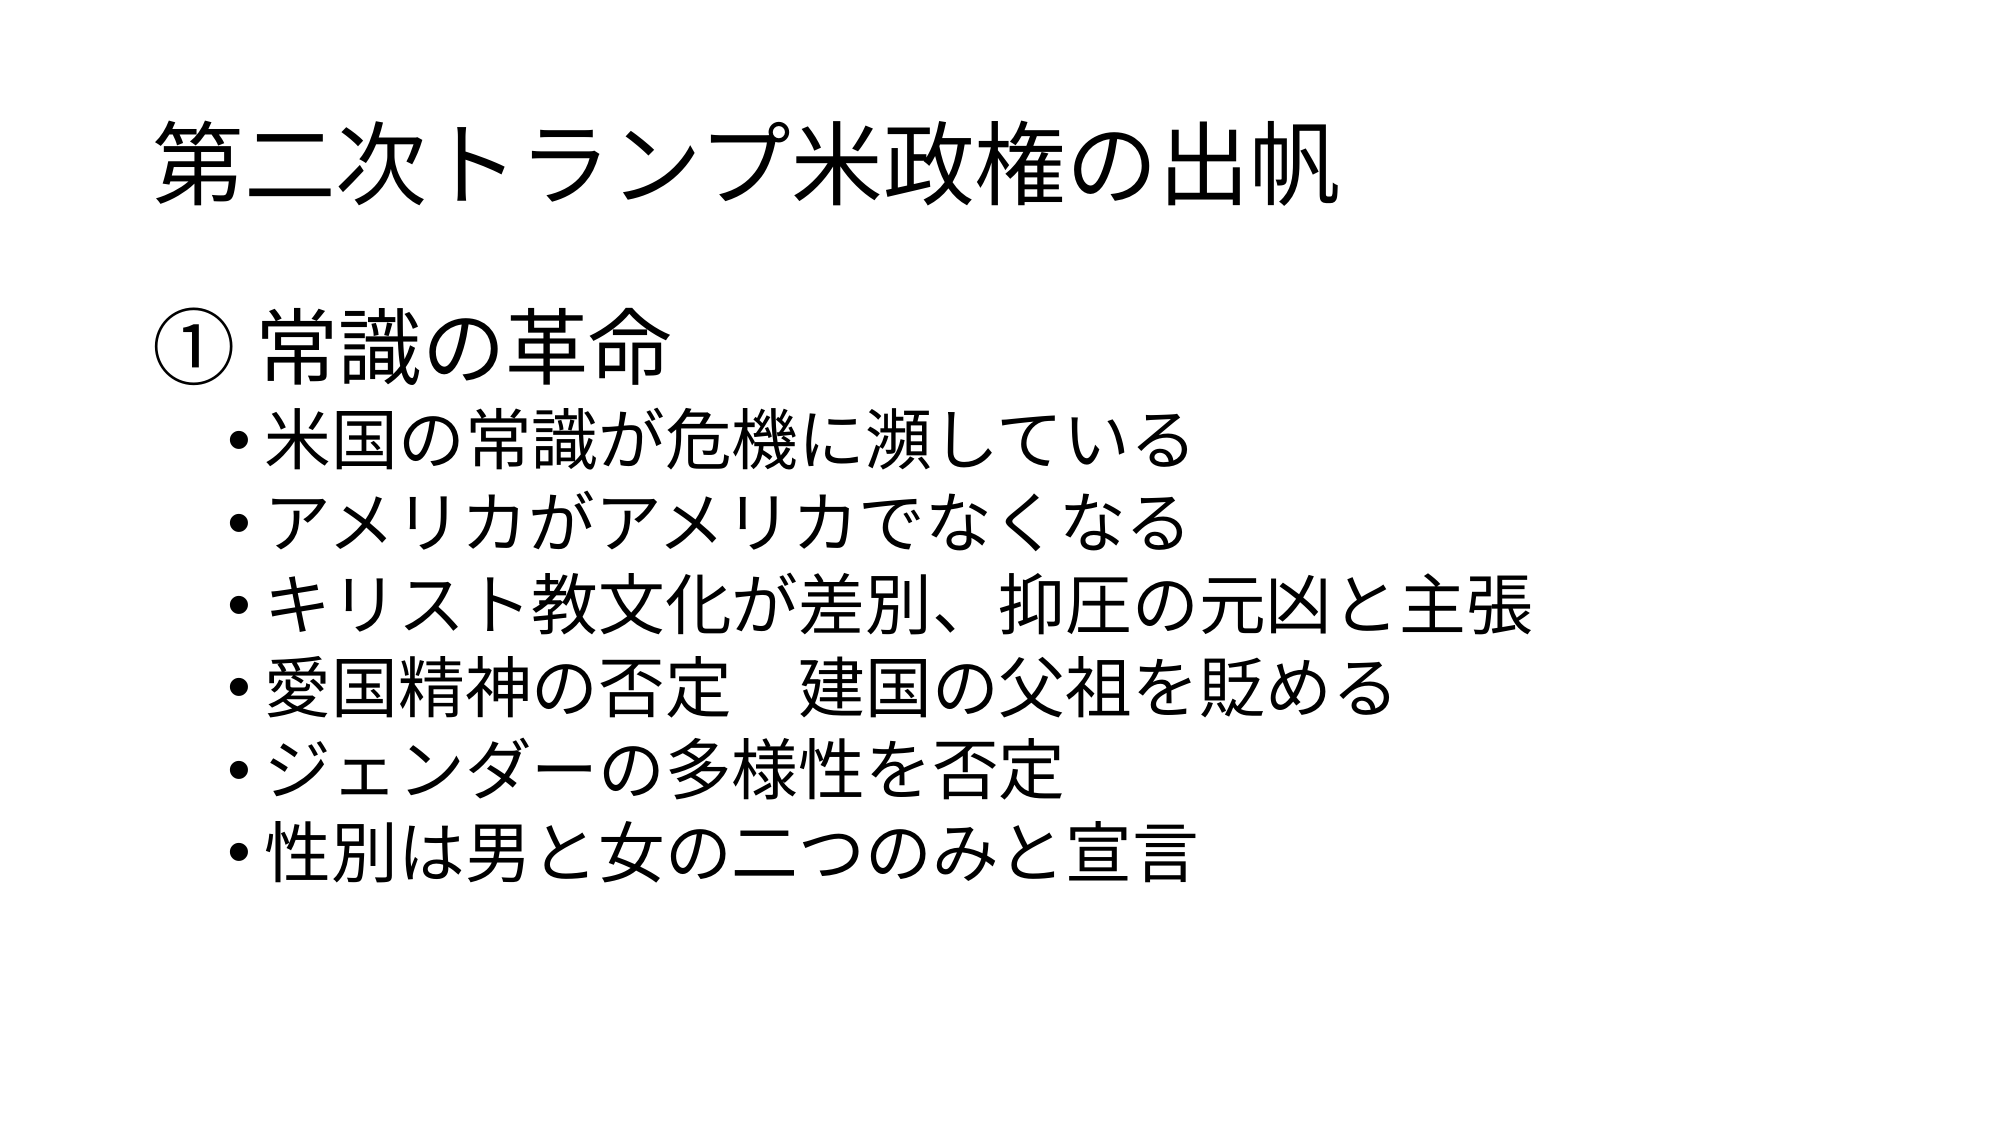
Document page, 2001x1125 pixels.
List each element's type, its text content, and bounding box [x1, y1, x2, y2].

title 第二次トランプ米政権の出帆 [137, 59, 1863, 278]
list ①常識の革命 米国の常識が危機に瀕している アメリカがアメリカでなくなる キリスト教文化が差別、抑圧の元凶と主張 愛国精神の否定 建国の父祖を貶める ジェンダーの多様性を否定 性別は男と女の二つのみと宣言 [137, 299, 1863, 1014]
